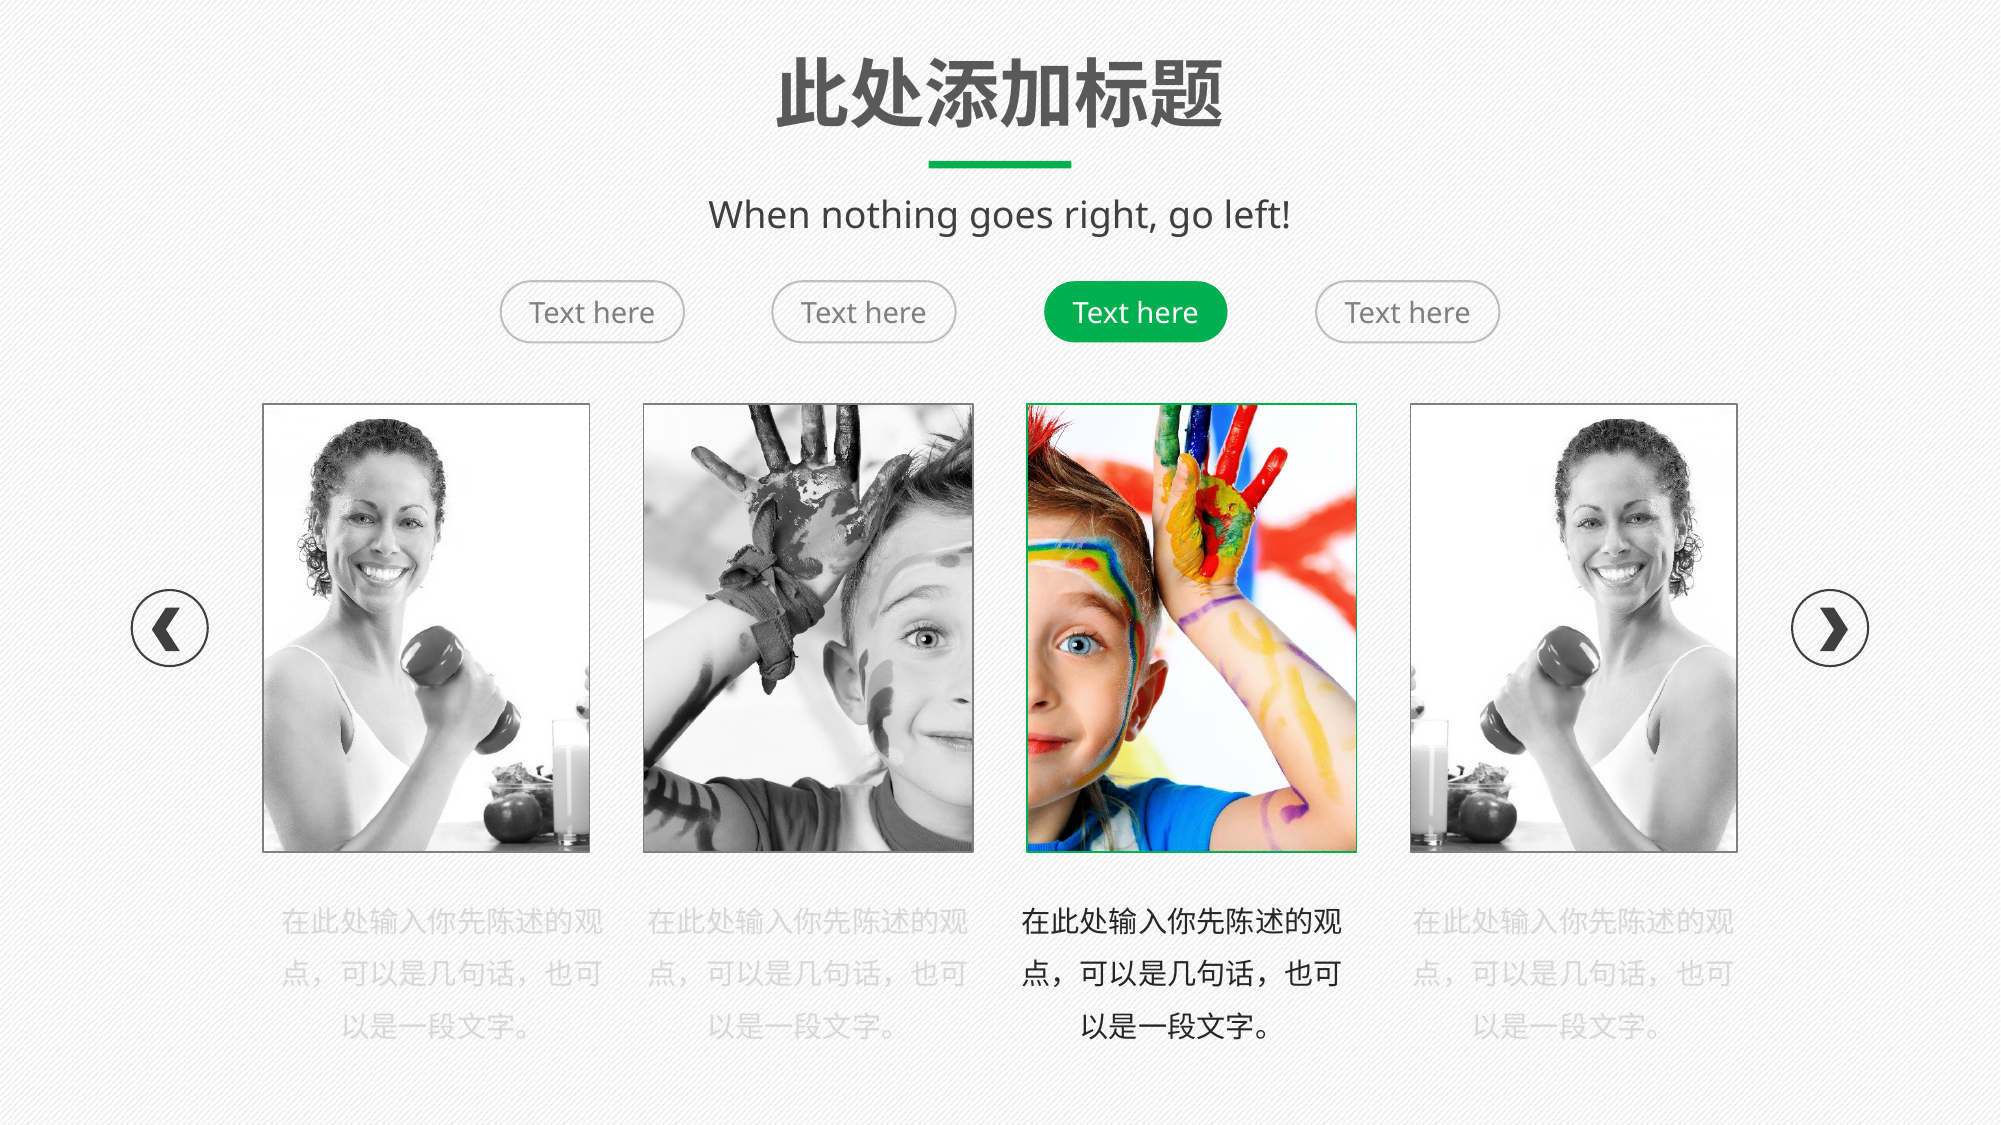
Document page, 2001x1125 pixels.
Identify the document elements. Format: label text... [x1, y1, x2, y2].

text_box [263, 404, 1737, 852]
text_box Text here [500, 281, 685, 343]
text_box 在此处输入你先陈述的观点，可以是几句话，也可以是一段文字。 [1394, 878, 1753, 1051]
text_box Text here [1316, 281, 1500, 343]
text_box 此处添加标题 [760, 39, 1240, 144]
text_box When nothing goes right, go left! [693, 184, 1307, 244]
text_box Text here [1044, 281, 1228, 343]
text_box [131, 589, 208, 667]
text_box [928, 160, 1072, 169]
text_box Text here [772, 281, 956, 343]
text_box 在此处输入你先陈述的观点，可以是几句话，也可以是一段文字。 [1003, 878, 1362, 1051]
text_box 在此处输入你先陈述的观点，可以是几句话，也可以是一段文字。 [629, 878, 988, 1051]
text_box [1791, 589, 1869, 667]
picture [0, 0, 2001, 1125]
text_box 在此处输入你先陈述的观点，可以是几句话，也可以是一段文字。 [263, 878, 622, 1051]
